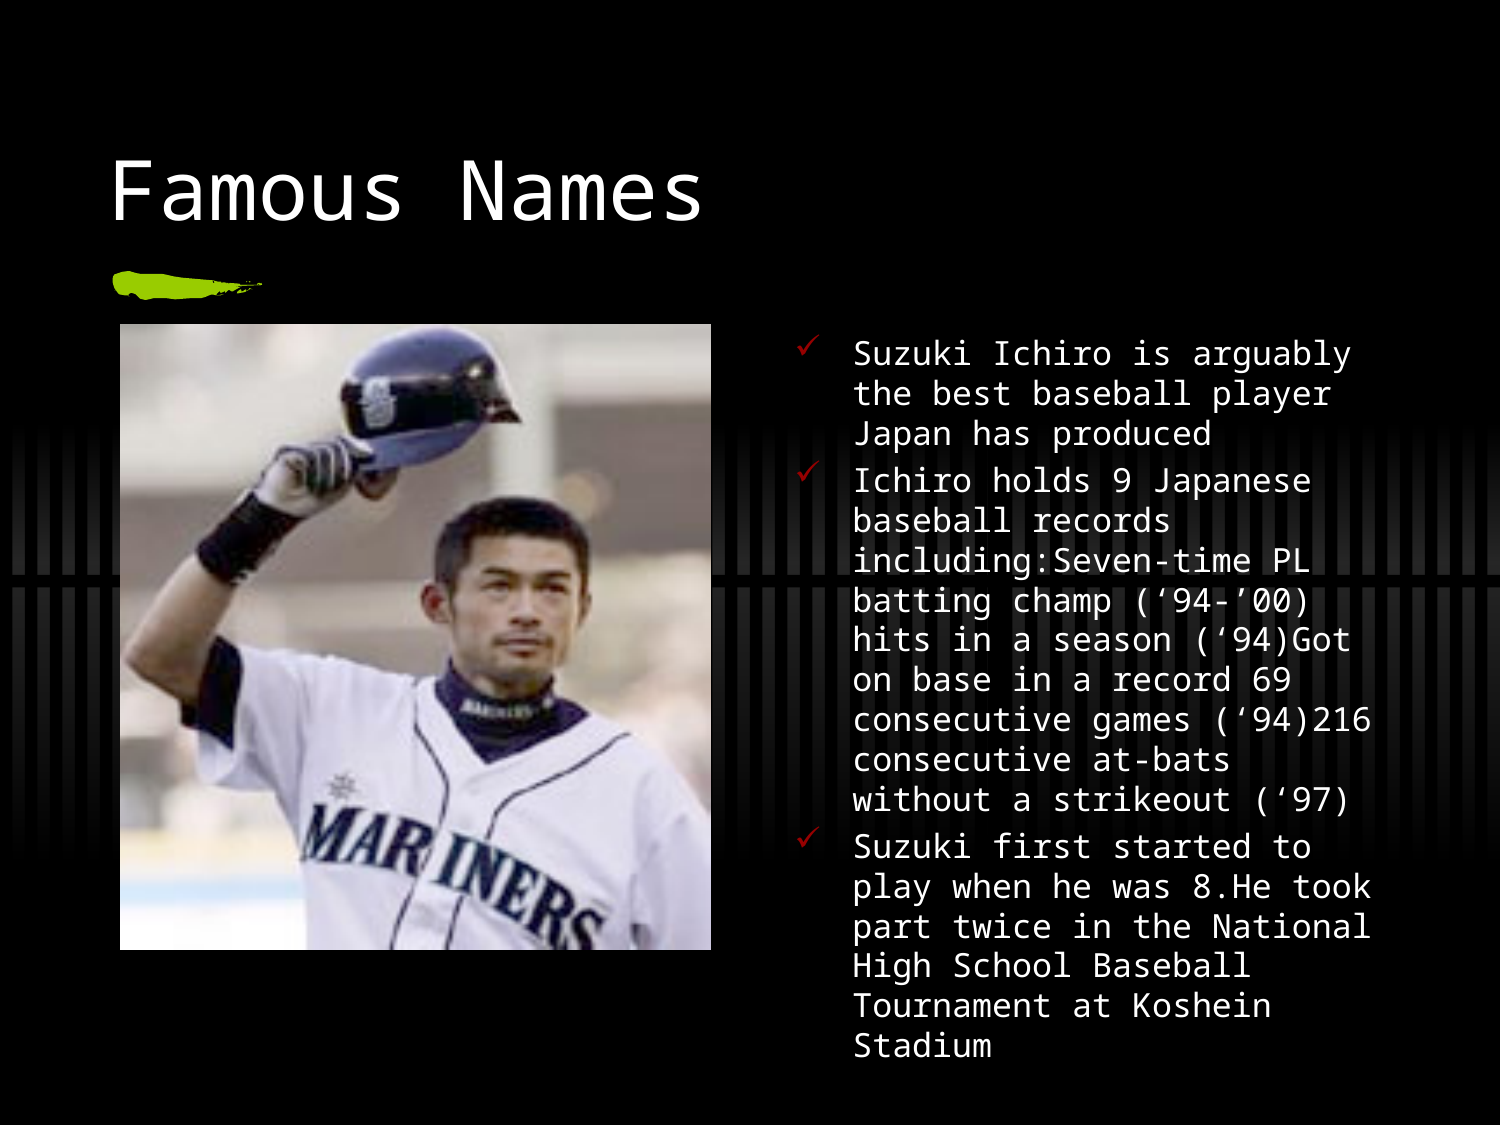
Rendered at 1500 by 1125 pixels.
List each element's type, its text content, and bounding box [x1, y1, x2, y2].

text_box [119, 324, 712, 951]
title Famous Names [93, 112, 1407, 263]
list Suzuki Ichiro is arguably the best baseball player Japan has produced Ichiro holds 9 Japanese baseball records including: Seven-time PL batting champ (‘94-’00) hits in a season (‘94) Got on base in a record 69 consecutive games (‘94) 216 consecutive at-bats without a strikeout (‘97) Suzuki first started to play when he was 8.He took part twice in the National High School Baseball Tournament at Koshein Stadium [762, 324, 1407, 951]
